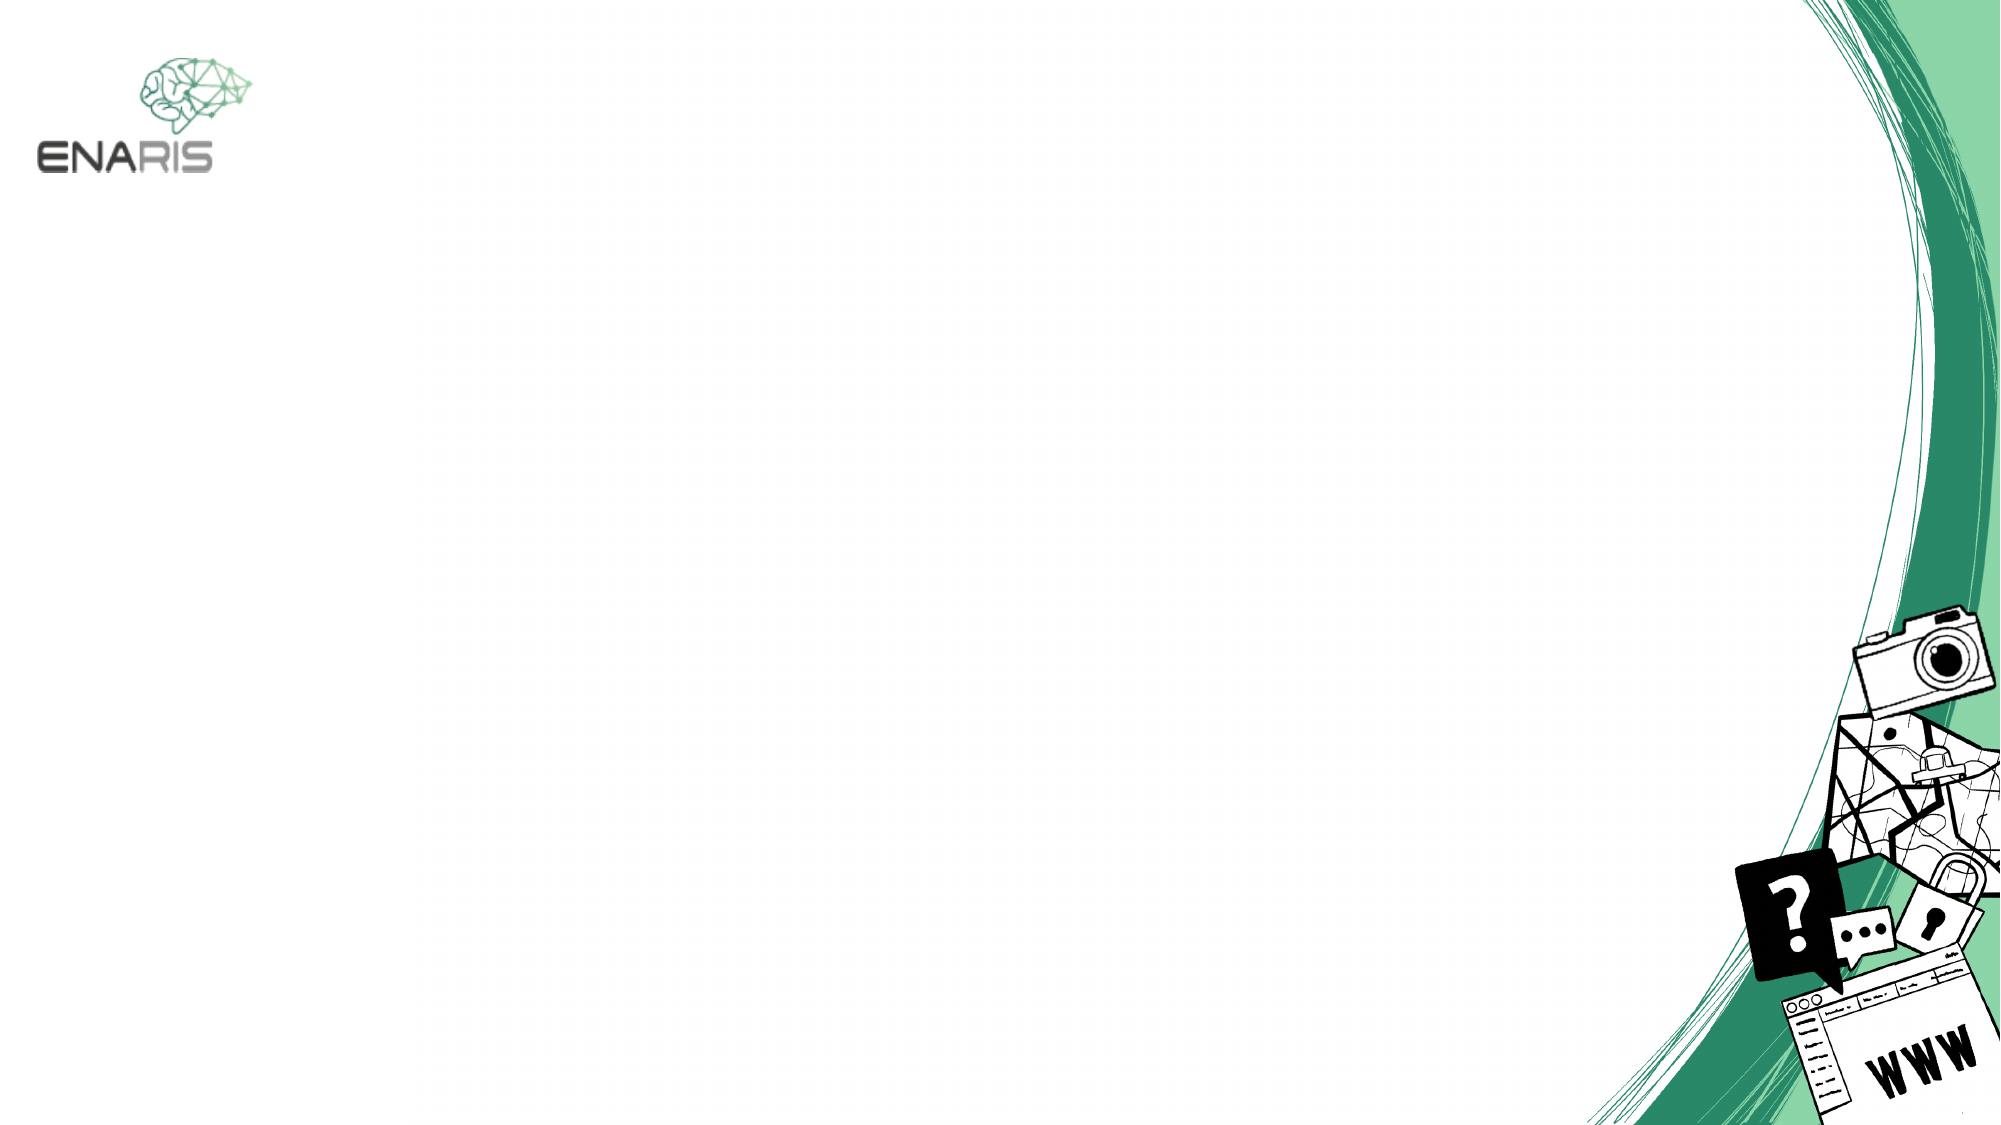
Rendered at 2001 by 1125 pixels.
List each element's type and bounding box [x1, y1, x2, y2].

picture [408, 0, 2000, 1125]
picture [37, 58, 254, 173]
